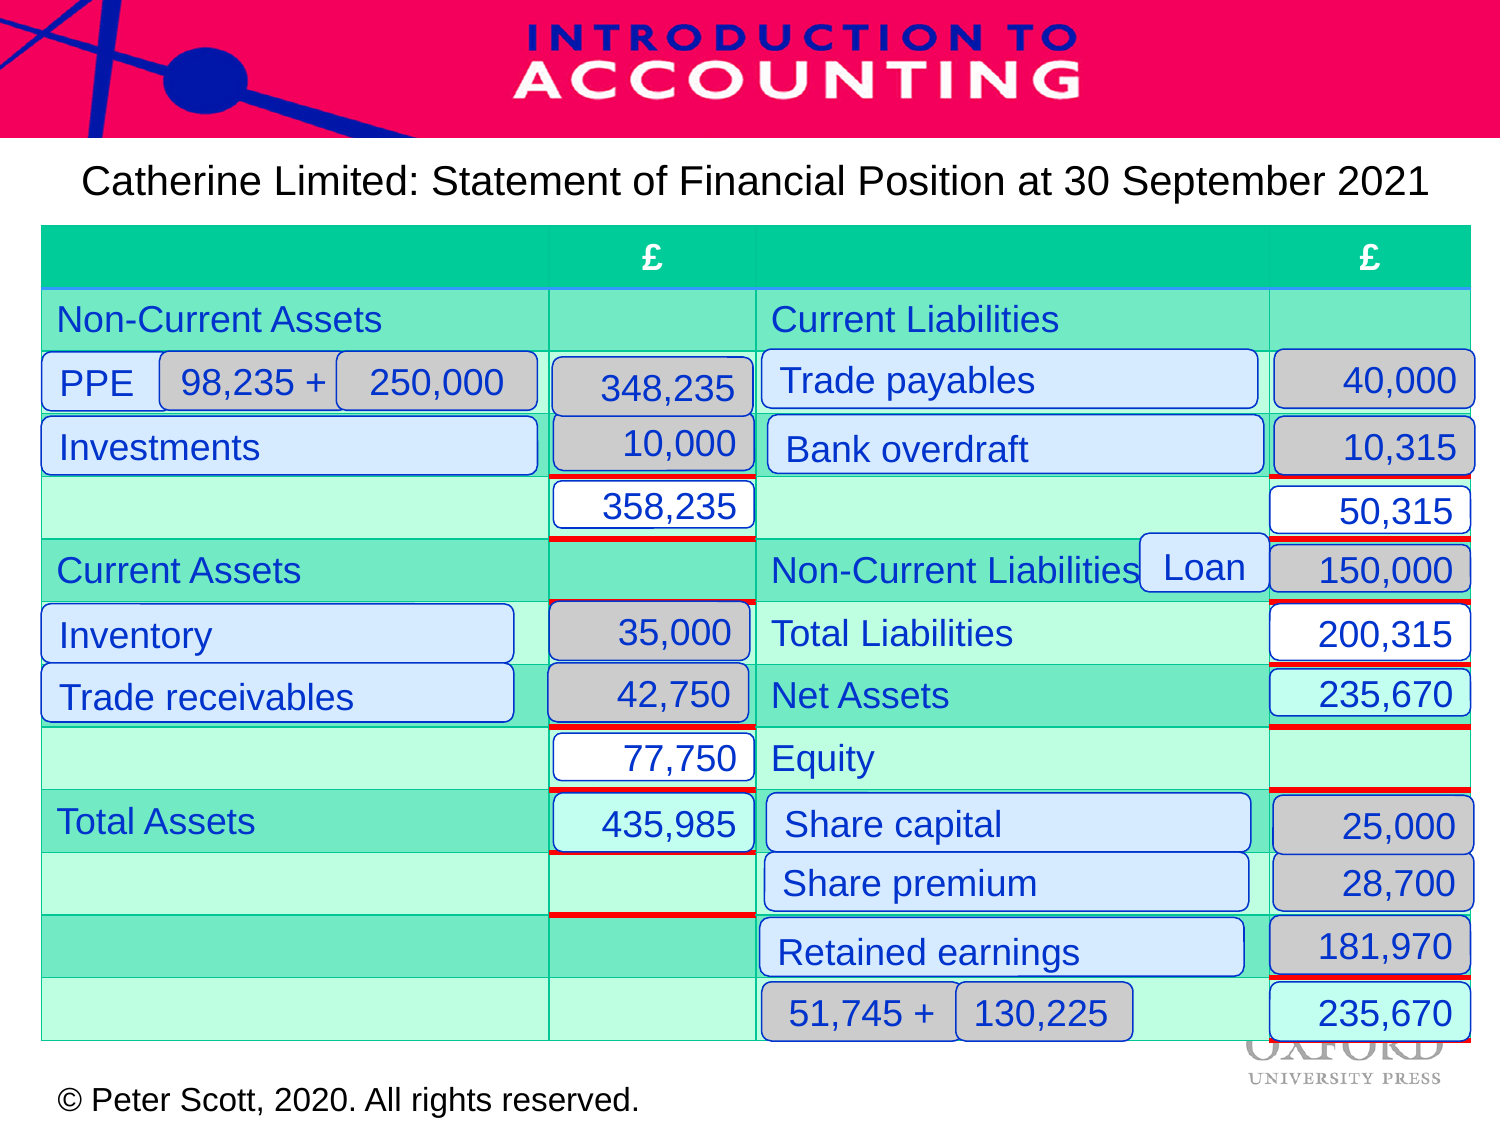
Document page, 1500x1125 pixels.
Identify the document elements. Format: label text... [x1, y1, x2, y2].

text_box Trade receivables [41, 662, 514, 723]
table_cell Total Assets [42, 790, 548, 852]
text_box 42,750 [547, 662, 749, 723]
table_cell [757, 352, 1269, 413]
table_cell Non-Current Assets [42, 290, 548, 350]
table_cell [550, 290, 755, 350]
table_cell [1270, 414, 1470, 474]
table_cell [42, 853, 548, 914]
text_box 40,000 [1274, 349, 1475, 409]
text_box Trade payables [761, 349, 1258, 409]
text_box 200,315 [1269, 603, 1471, 661]
table_cell Non-Current Liabilities [757, 540, 1269, 601]
table_cell [550, 730, 755, 787]
table_cell [1270, 793, 1470, 852]
picture [1244, 1041, 1445, 1096]
text_box Retained earnings [759, 917, 1245, 977]
text_box 358,235 [553, 480, 755, 529]
table_cell [757, 477, 1269, 538]
table_cell [1270, 970, 1278, 975]
table_cell [550, 479, 755, 536]
table_cell [550, 414, 755, 474]
table_header [757, 227, 1269, 287]
text_box Share capital [766, 792, 1251, 852]
table_cell [1462, 970, 1470, 975]
text_box 98,235 + [159, 351, 342, 411]
table_cell [42, 414, 548, 476]
table_cell Net Assets [757, 665, 1269, 726]
table_cell [749, 793, 755, 800]
text_box 181,970 [1269, 915, 1471, 975]
table_cell [1270, 530, 1470, 536]
table_cell [550, 978, 755, 1040]
table_cell [550, 855, 755, 912]
table_cell [1270, 542, 1470, 548]
text_box 348,235 [552, 356, 754, 417]
table_header £ [550, 227, 755, 287]
table_cell [550, 918, 755, 977]
text_box 50,315 [1269, 486, 1471, 534]
text_box 235,670 [1269, 981, 1471, 1042]
table_cell [550, 793, 558, 850]
text_box Share premium [764, 852, 1249, 912]
text_box 25,000 [1272, 795, 1474, 855]
table_cell [42, 665, 548, 726]
table_cell [550, 665, 755, 724]
table_cell Equity [757, 728, 1269, 789]
table_cell Current Liabilities [757, 290, 1269, 350]
table_cell [42, 916, 548, 977]
table_cell [550, 542, 755, 599]
text_box Inventory [41, 603, 514, 663]
text_box 150,000 [1269, 544, 1471, 592]
table_cell [42, 978, 548, 1040]
text_box 35,000 [549, 601, 750, 661]
text_box 235,670 [1269, 668, 1471, 716]
table_cell [1270, 352, 1470, 413]
text_box 28,700 [1273, 853, 1474, 912]
table_header £ [1270, 227, 1470, 287]
table_cell Total Liabilities [757, 602, 1269, 664]
table_cell [42, 477, 548, 538]
table_cell [1270, 290, 1470, 350]
table_cell [1270, 479, 1470, 489]
table_cell [42, 728, 548, 789]
text_box PPE [41, 351, 166, 411]
text_box 77,750 [553, 733, 755, 781]
table_header [42, 227, 548, 287]
title Catherine Limited: Statement of Financial Position at 30 September 2021 [41, 137, 1471, 220]
table_cell [757, 916, 1269, 977]
table_cell [550, 605, 755, 664]
text_box 130,225 [955, 981, 1133, 1042]
table_cell [1270, 667, 1470, 672]
text_box 10,000 [553, 414, 755, 471]
table_cell [42, 602, 548, 664]
picture [0, 0, 1500, 138]
table_cell [1270, 589, 1470, 599]
text_box 435,985 [553, 792, 755, 852]
text_box 250,000 [336, 351, 538, 411]
text_box 10,315 [1274, 416, 1475, 475]
table_cell [757, 853, 1269, 914]
table_cell [42, 352, 548, 413]
table_cell [1270, 713, 1470, 724]
text_box Bank overdraft [767, 414, 1264, 474]
table_cell [550, 352, 755, 413]
table_cell [1270, 656, 1470, 662]
table_cell [1270, 980, 1470, 986]
table_cell [757, 414, 1269, 476]
table_cell [1270, 730, 1470, 787]
table_cell Current Assets [42, 540, 548, 601]
text_box Loan [1139, 533, 1270, 592]
table_cell [1270, 853, 1470, 914]
table_cell [757, 790, 1269, 852]
text_box 51,745 + [761, 981, 959, 1042]
text_box Investments [41, 416, 538, 475]
table_cell [757, 978, 1269, 1040]
